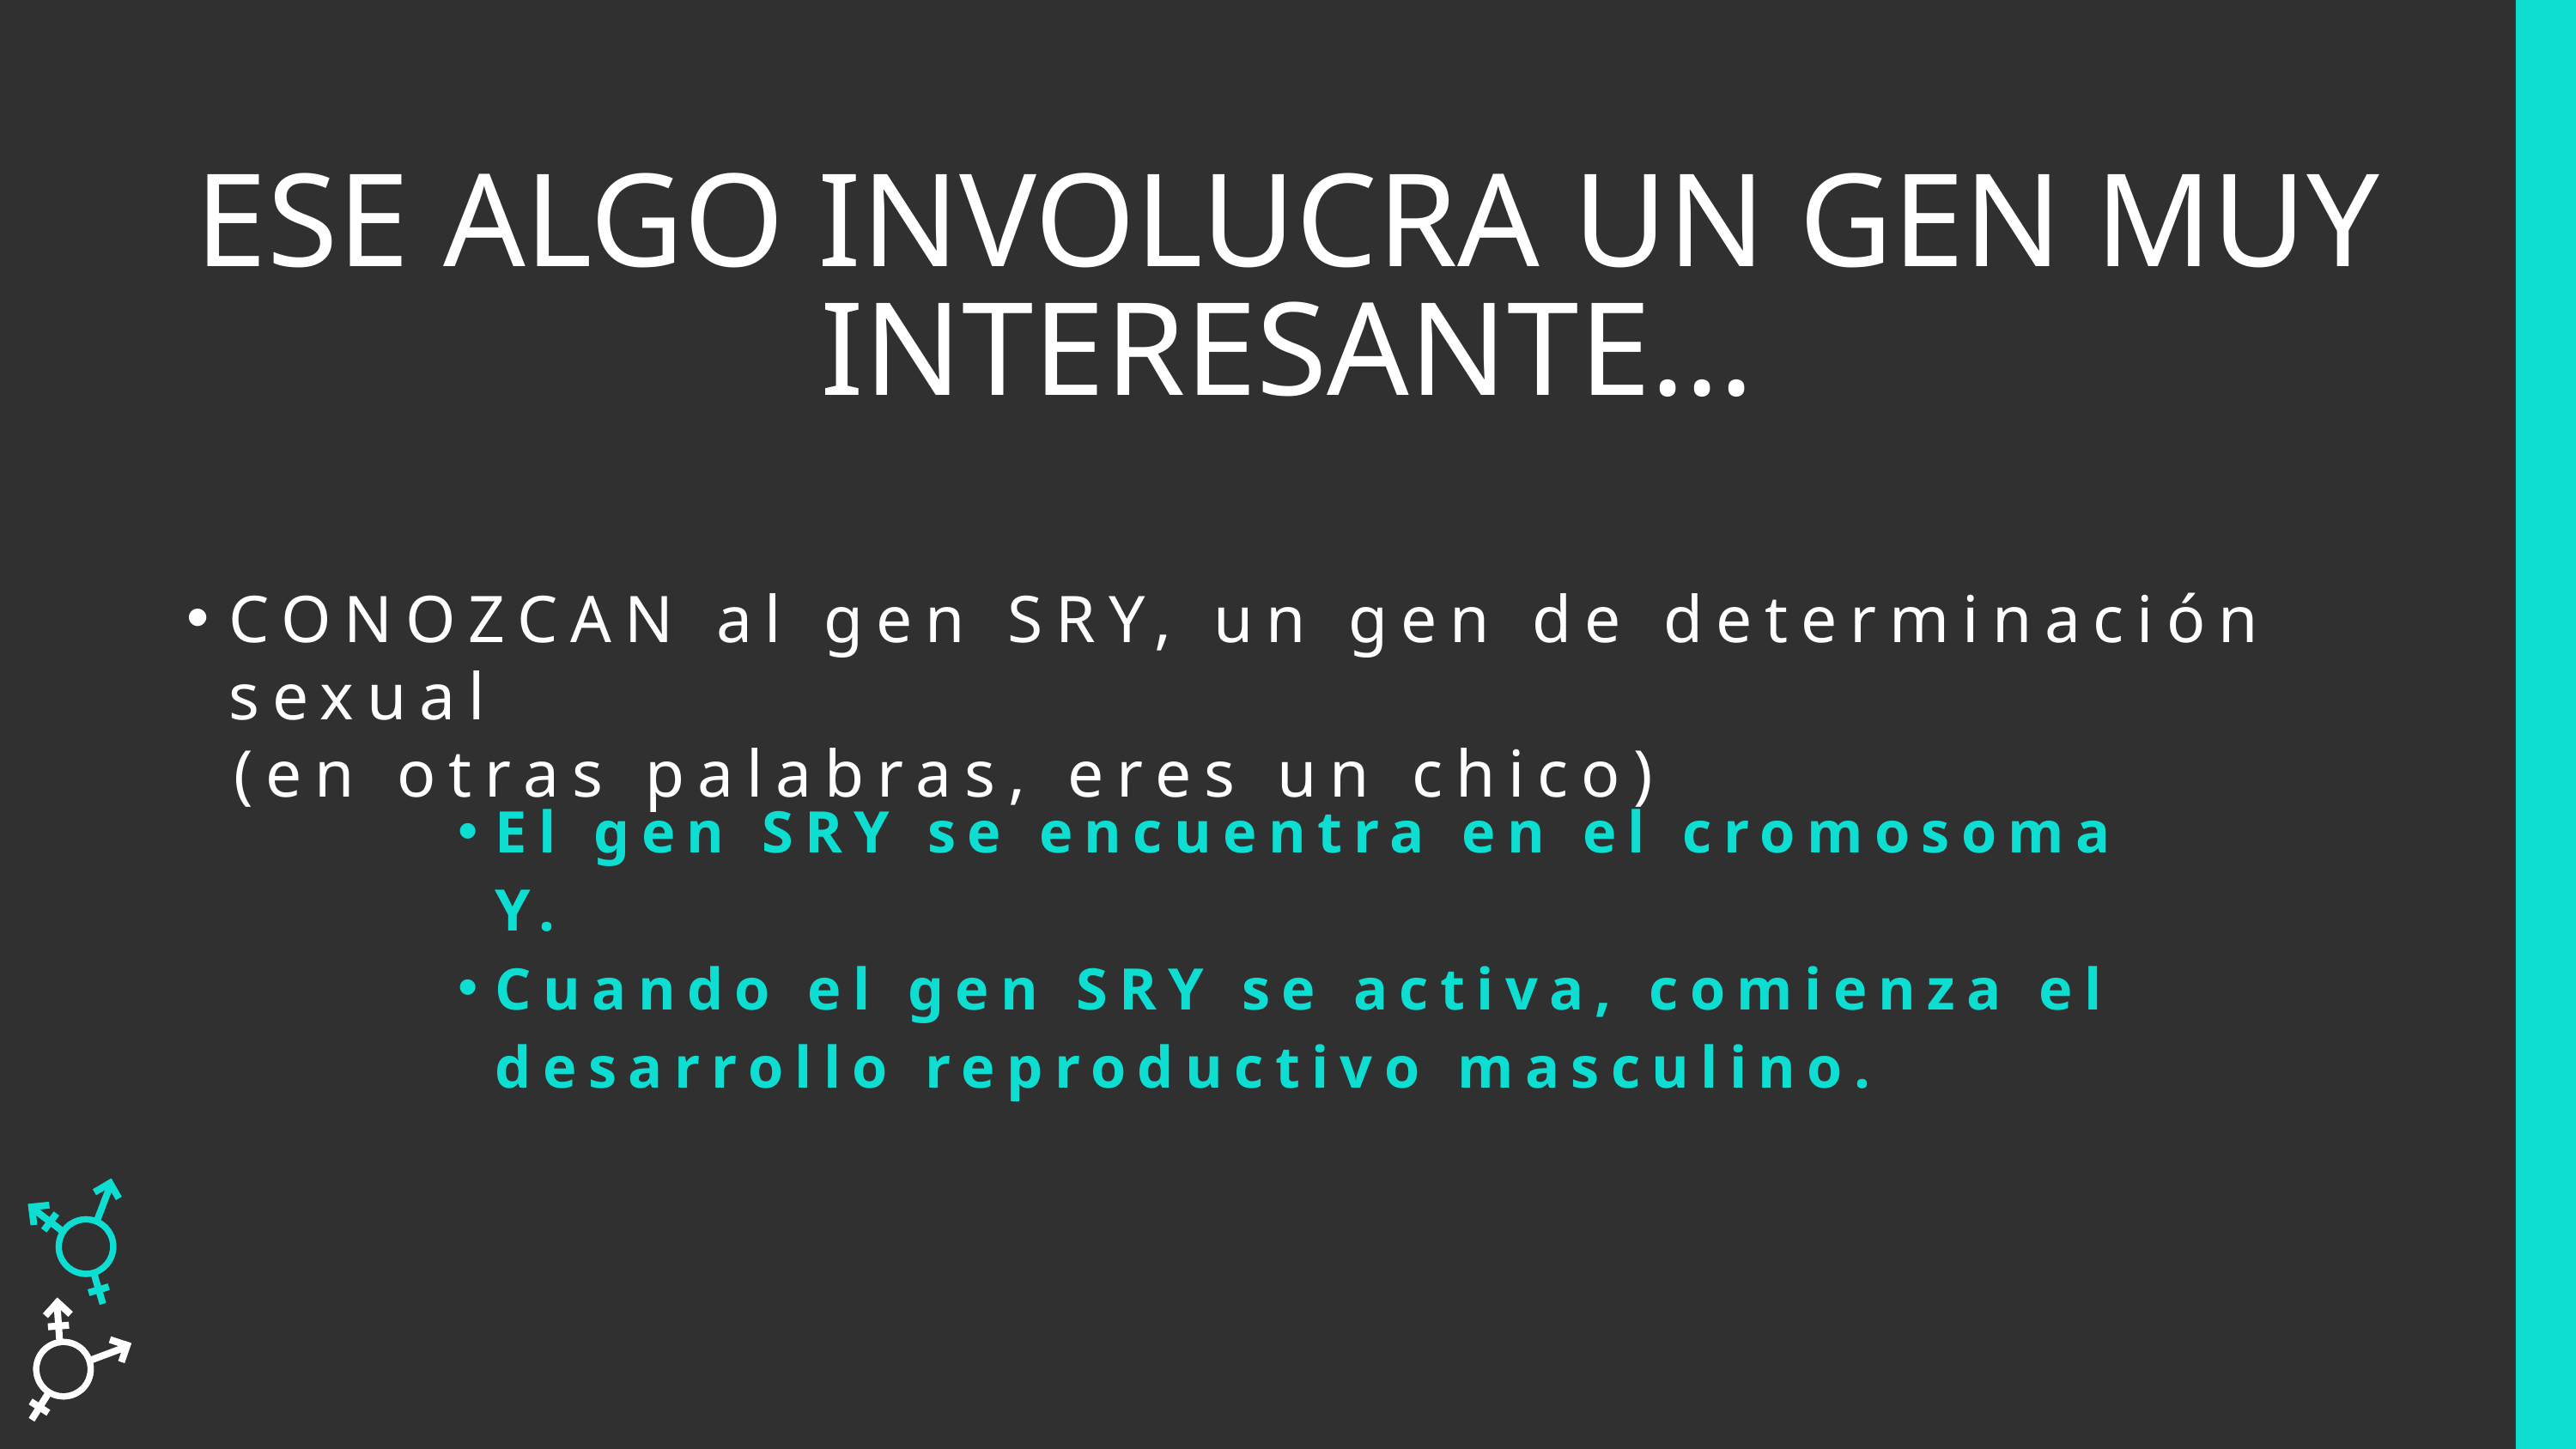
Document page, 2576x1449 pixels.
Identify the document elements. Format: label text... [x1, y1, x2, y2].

text_box CONOZCAN al gen SRY, un gen de determinación sexual (en otras palabras, eres un chico) [144, 578, 2416, 810]
text_box [2515, 0, 2576, 1449]
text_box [6, 1152, 151, 1302]
text_box ESE ALGO INVOLUCRA UN GEN MUY INTERESANTE... [144, 163, 2432, 421]
text_box El gen SRY se encuentra en el cromosoma Y. Cuando el gen SRY se activa, comienza el desarrollo reproductivo masculino. [421, 785, 2138, 1100]
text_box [1, 1276, 145, 1426]
